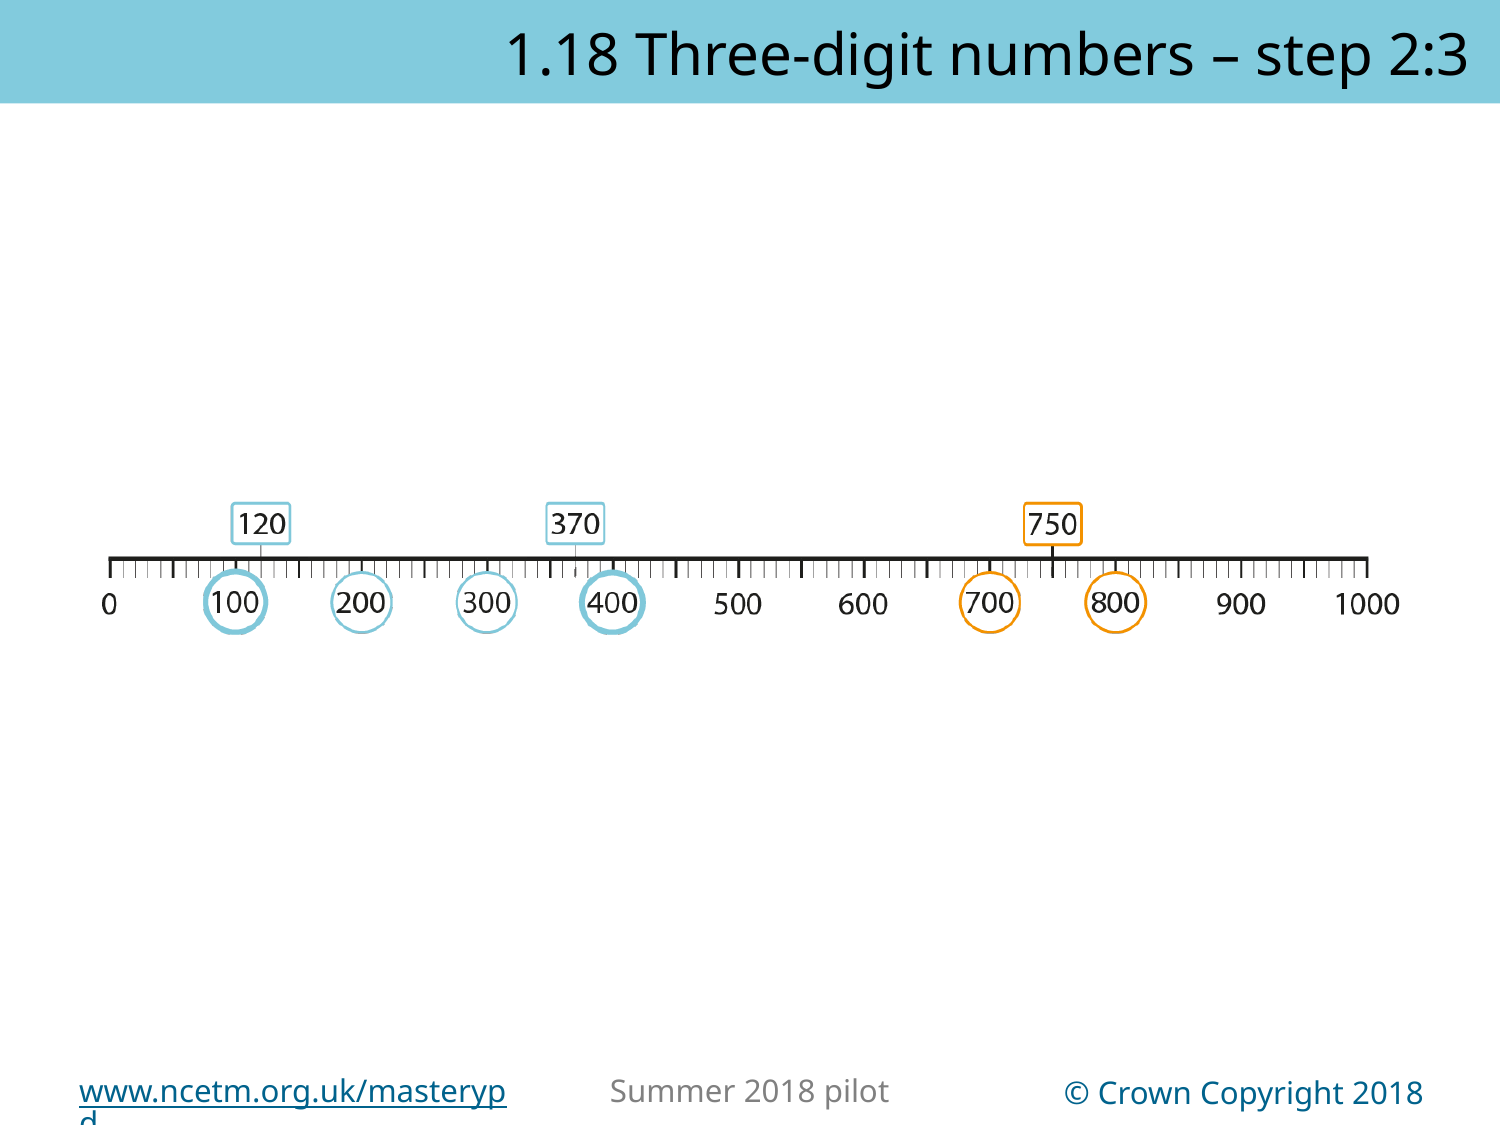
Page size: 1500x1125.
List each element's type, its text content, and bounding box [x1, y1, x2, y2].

picture [100, 491, 1400, 647]
list 1.18 Three-digit numbers – step 2:3 [0, 0, 1500, 104]
